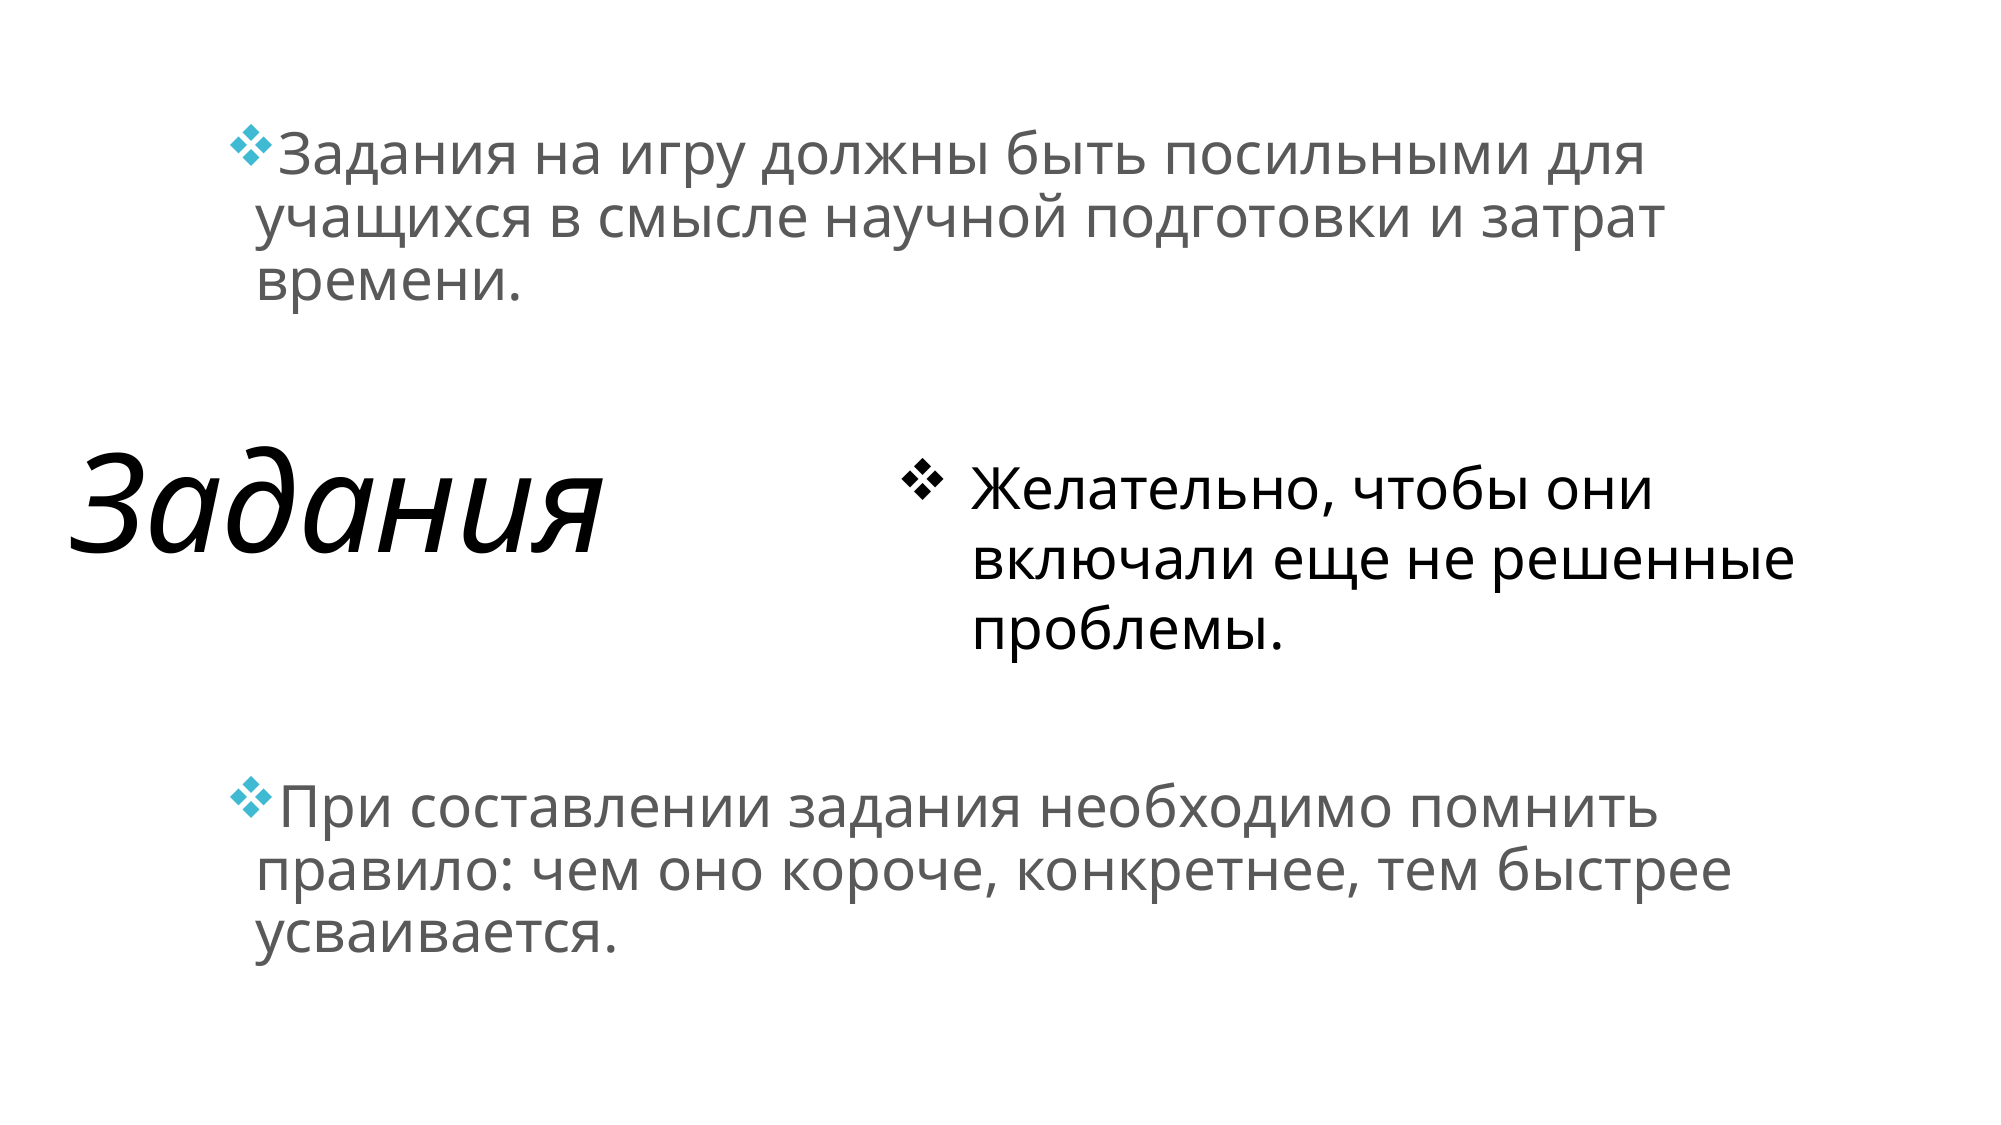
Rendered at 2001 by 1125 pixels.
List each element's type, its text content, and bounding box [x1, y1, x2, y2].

list Задания на игру должны быть посильными для учащихся в смысле научной подготовки и затрат времени. При составлении задания необходимо помнить правило: чем оно короче, конкретнее, тем быстрее усваивается. [210, 57, 1915, 1033]
text_box Желательно, чтобы они включали еще не решенные проблемы. [881, 444, 1877, 714]
title Задания [56, 243, 210, 772]
